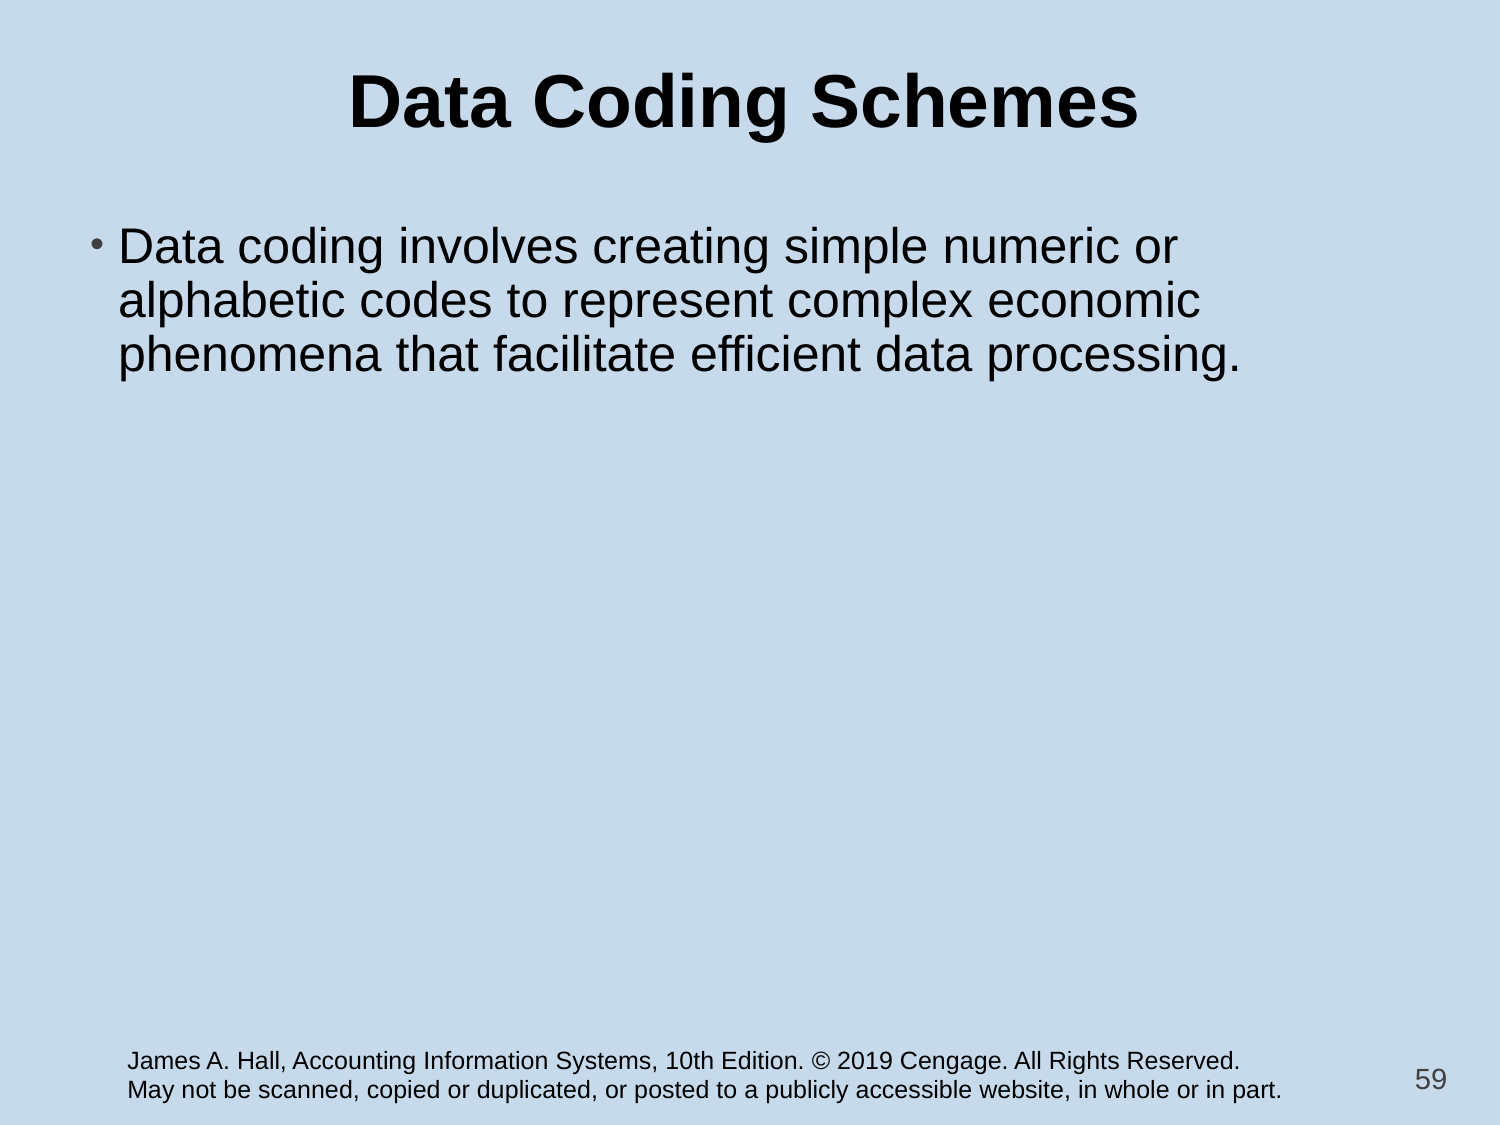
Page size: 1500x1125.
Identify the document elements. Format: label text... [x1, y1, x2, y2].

list Data coding involves creating simple numeric or alphabetic codes to represent complex economic phenomena that facilitate efficient data processing. [75, 212, 1426, 1000]
slide_number 59 [1400, 1052, 1488, 1113]
title Data Coding Schemes [69, 62, 1420, 188]
